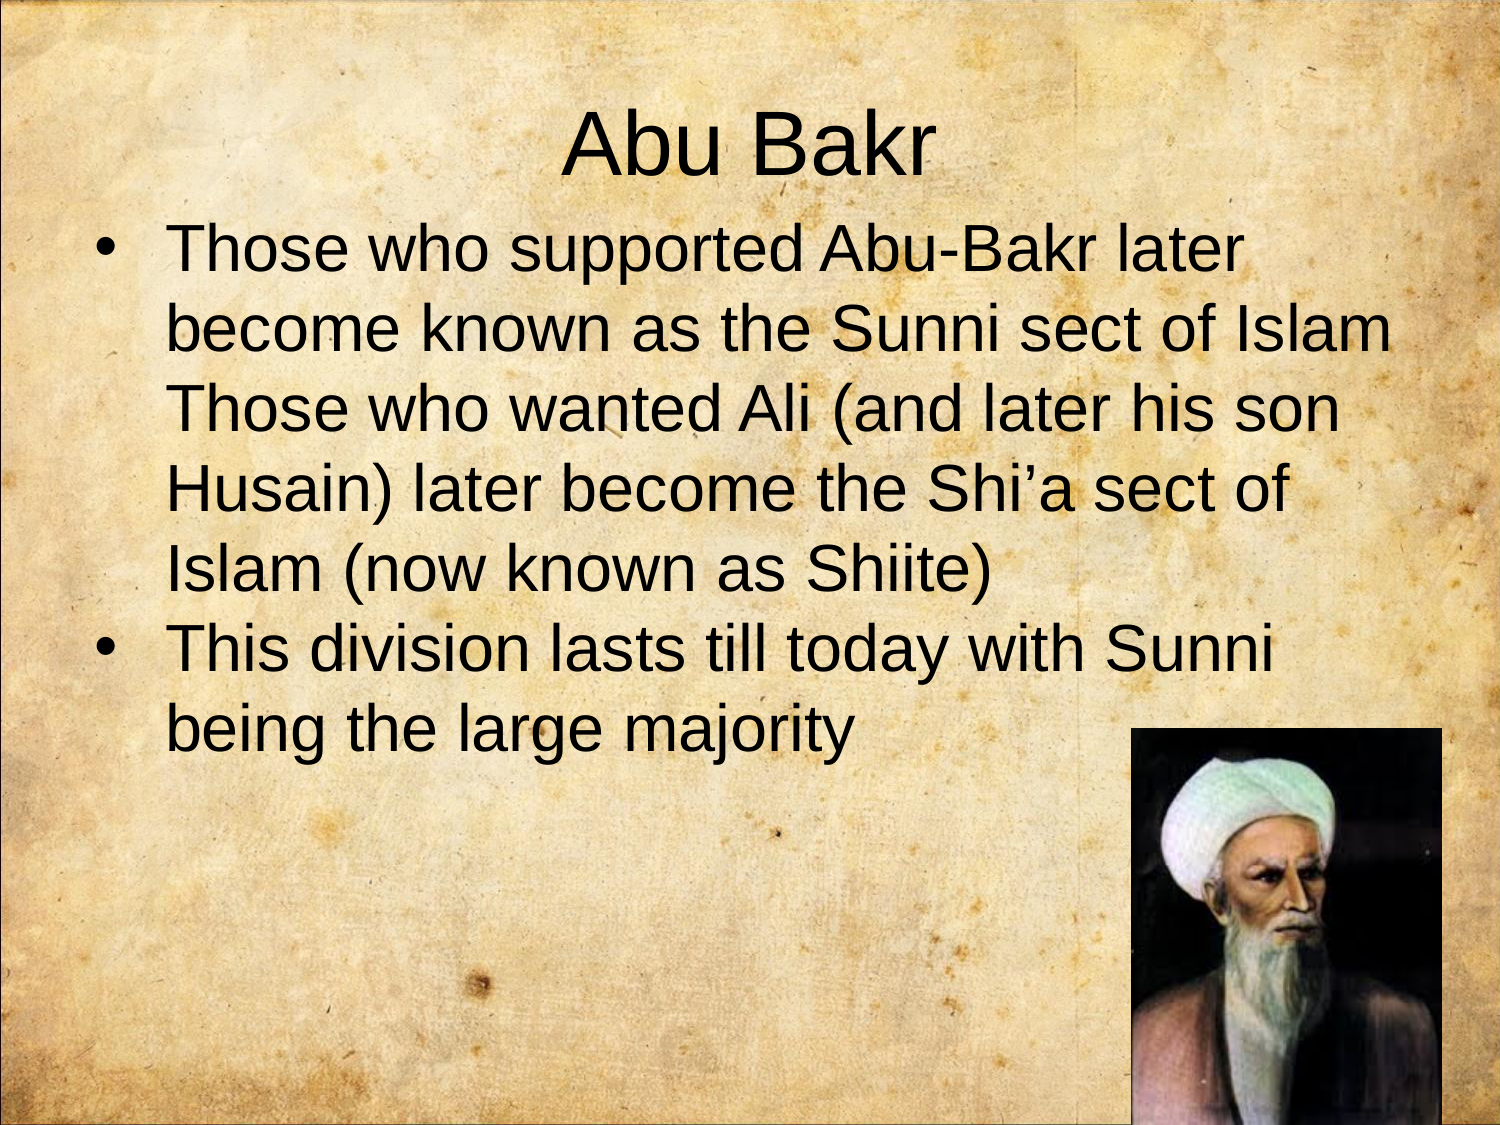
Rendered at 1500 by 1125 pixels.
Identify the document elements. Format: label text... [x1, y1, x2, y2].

list Those who supported Abu-Bakr later become known as the Sunni sect of Islam Those who wanted Ali (and later his son Husain) later become the Shi’a sect of Islam (now known as Shiite) This division lasts till today with Sunni being the large majority [75, 190, 1425, 1005]
picture [0, 0, 1500, 1125]
title Abu Bakr [75, 45, 1425, 190]
